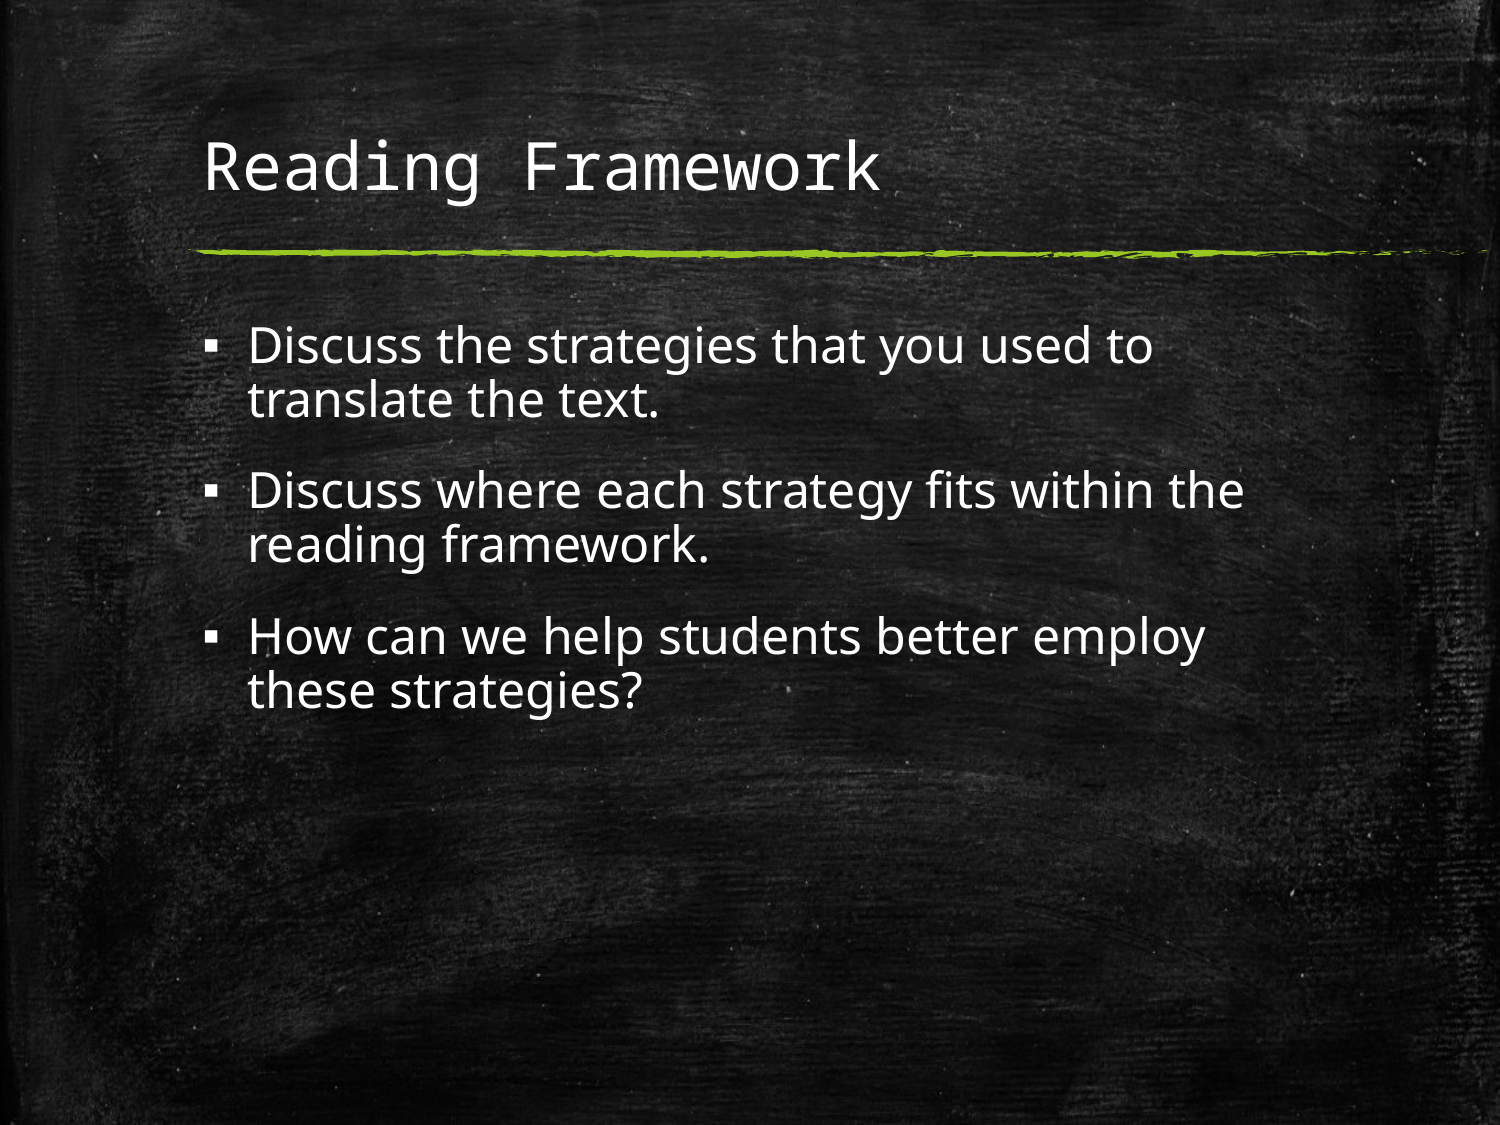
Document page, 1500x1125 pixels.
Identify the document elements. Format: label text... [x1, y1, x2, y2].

list Discuss the strategies that you used to translate the text. Discuss where each strategy fits within the reading framework. How can we help students better employ these strategies? [187, 312, 1313, 1013]
title Reading Framework [187, 45, 1313, 213]
